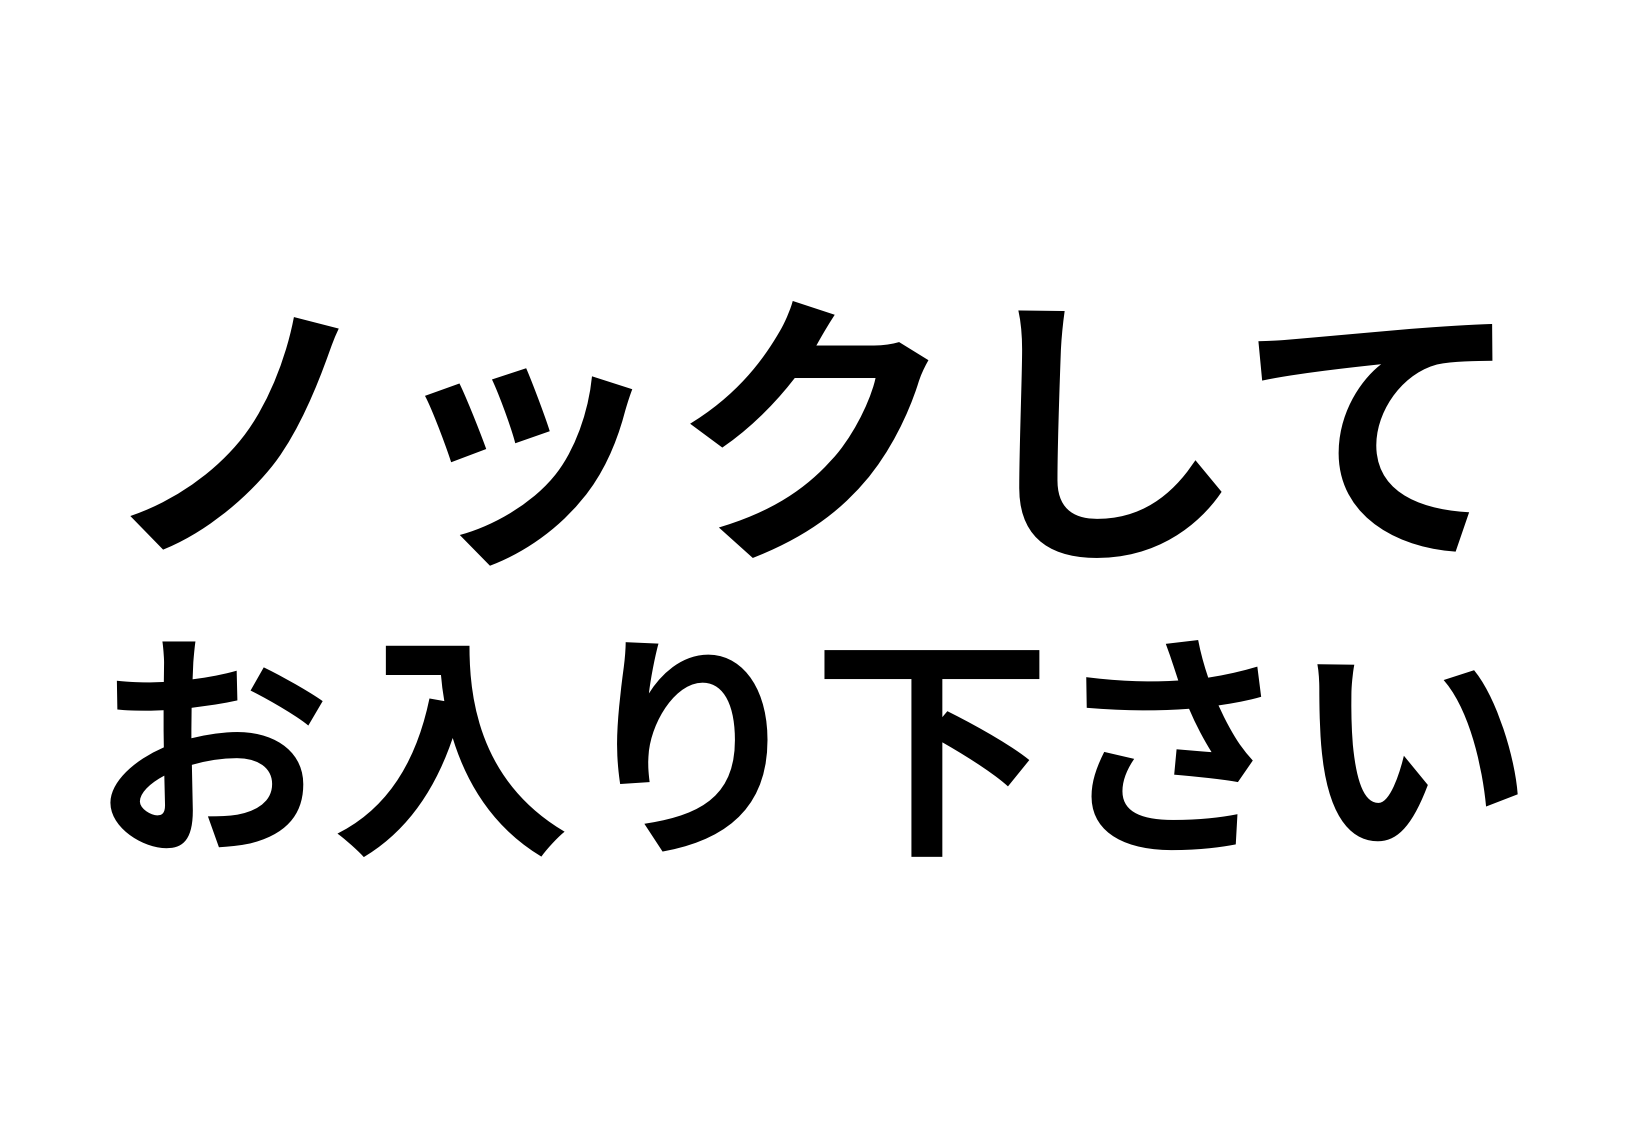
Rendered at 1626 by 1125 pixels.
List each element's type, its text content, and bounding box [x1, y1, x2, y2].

text_box ノックして お入り下さい [0, 244, 1625, 892]
